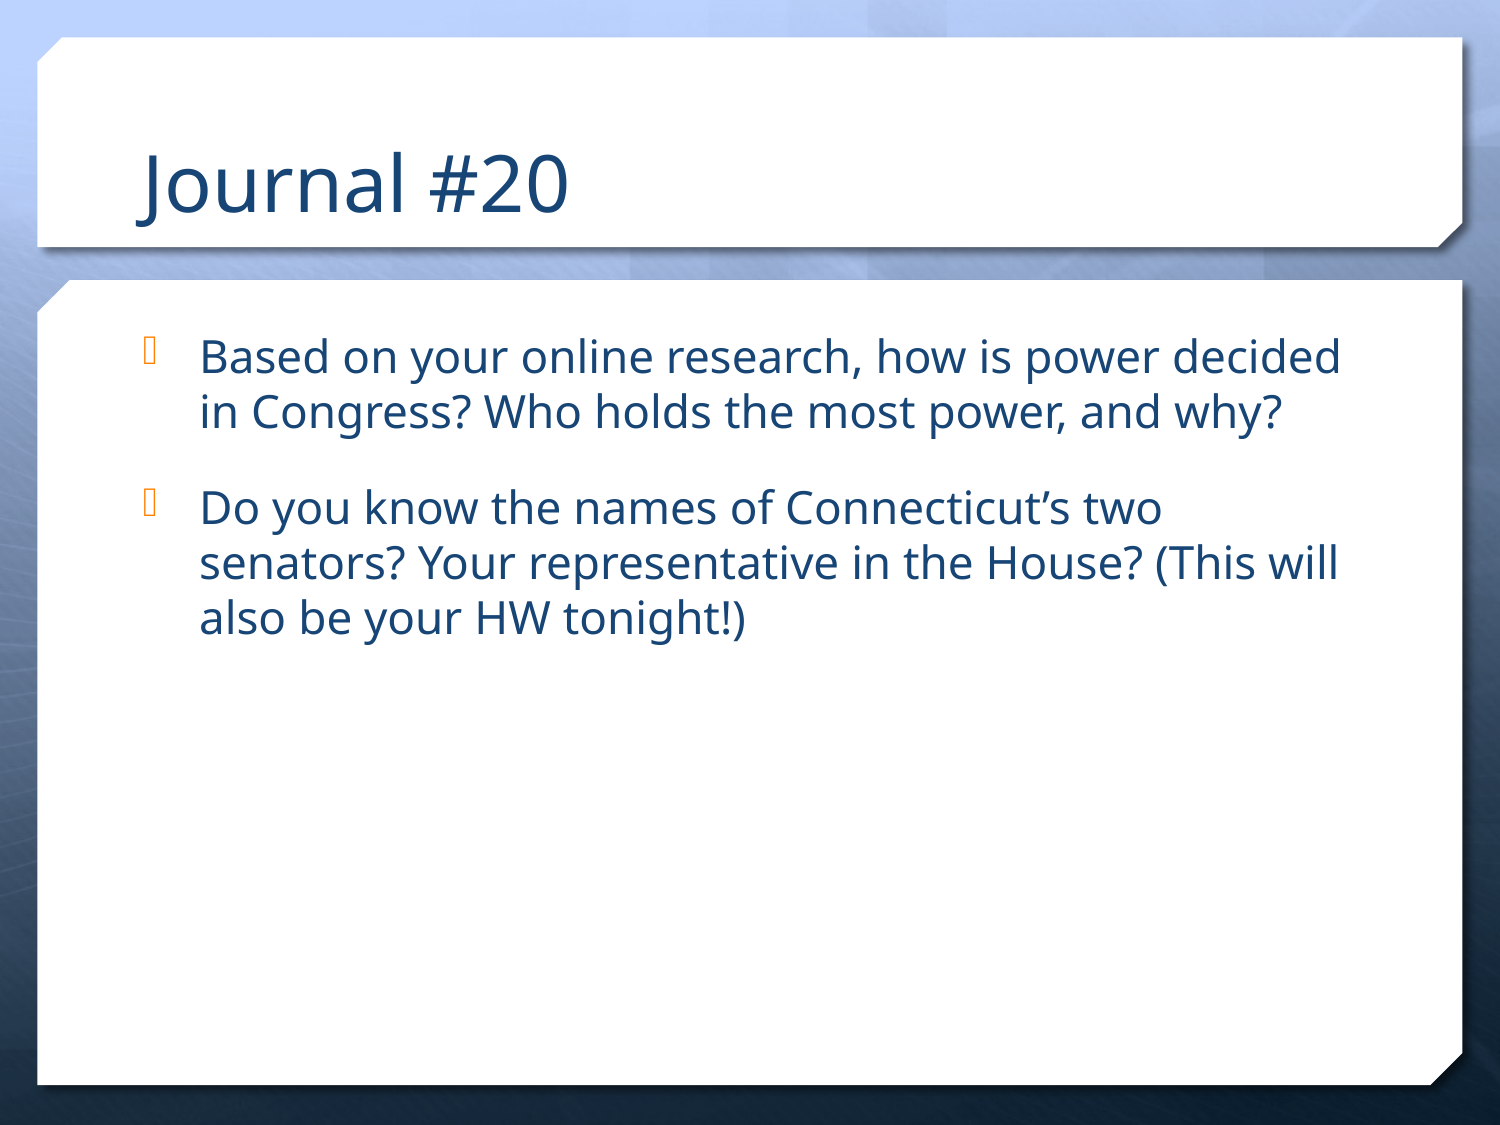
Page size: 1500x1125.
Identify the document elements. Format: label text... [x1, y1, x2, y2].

list Based on your online research, how is power decided in Congress? Who holds the most power, and why? Do you know the names of Connecticut’s two senators? Your representative in the House? (This will also be your HW tonight!) [127, 319, 1372, 978]
title Journal #20 [127, 48, 1372, 236]
